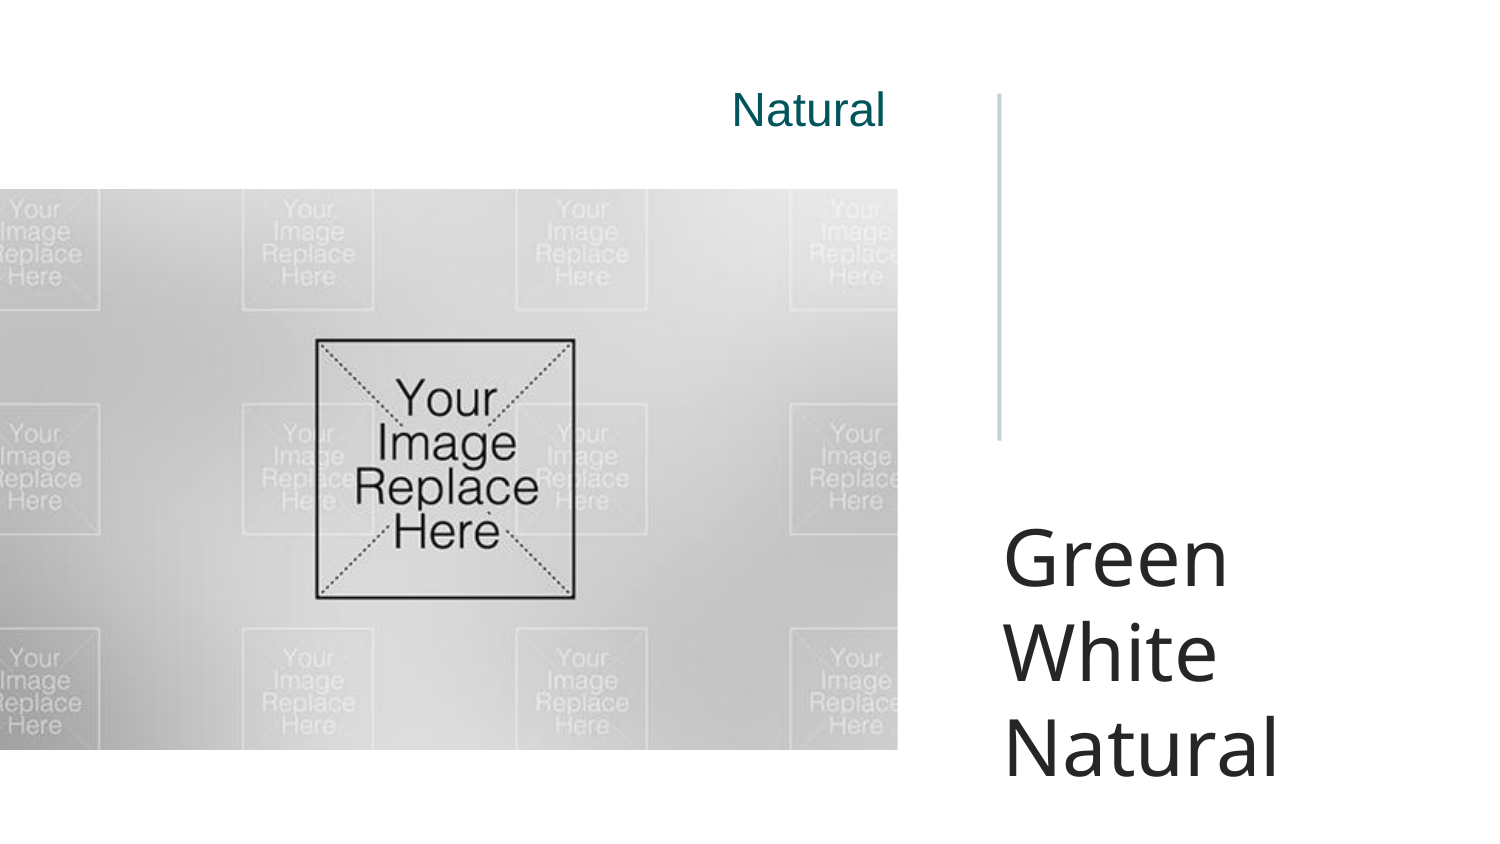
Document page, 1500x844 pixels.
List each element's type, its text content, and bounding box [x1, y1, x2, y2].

text_box Green White Natural [991, 501, 1407, 750]
text_box Natural [711, 72, 898, 141]
picture [0, 189, 898, 751]
